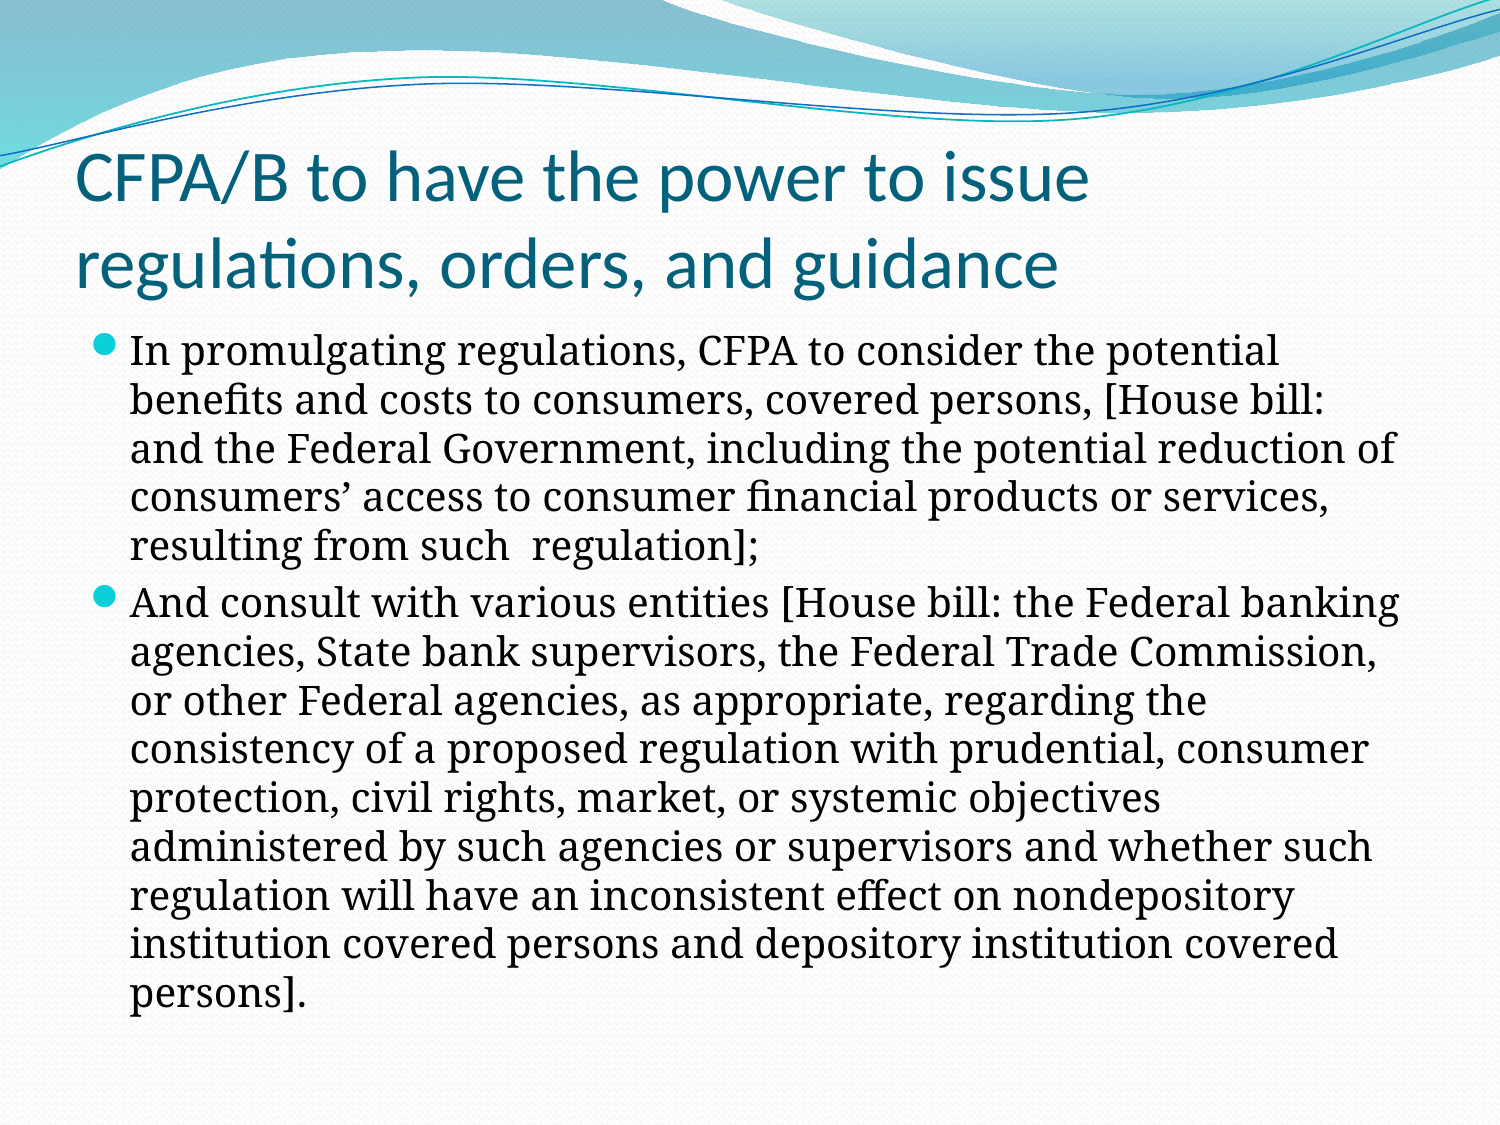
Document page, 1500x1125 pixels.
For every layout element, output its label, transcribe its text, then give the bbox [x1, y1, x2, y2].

list In promulgating regulations, CFPA to consider the potential benefits and costs to consumers, covered persons, [House bill: and the Federal Government, including the potential reduction of consumers’ access to consumer financial products or services, resulting from such regulation]; And consult with various entities [House bill: the Federal banking agencies, State bank supervisors, the Federal Trade Commission, or other Federal agencies, as appropriate, regarding the consistency of a proposed regulation with prudential, consumer protection, civil rights, market, or systemic objectives administered by such agencies or supervisors and whether such regulation will have an inconsistent effect on nondepository institution covered persons and depository institution covered persons]. [74, 317, 1426, 1038]
title CFPA/B to have the power to issue regulations, orders, and guidance [74, 115, 1426, 304]
